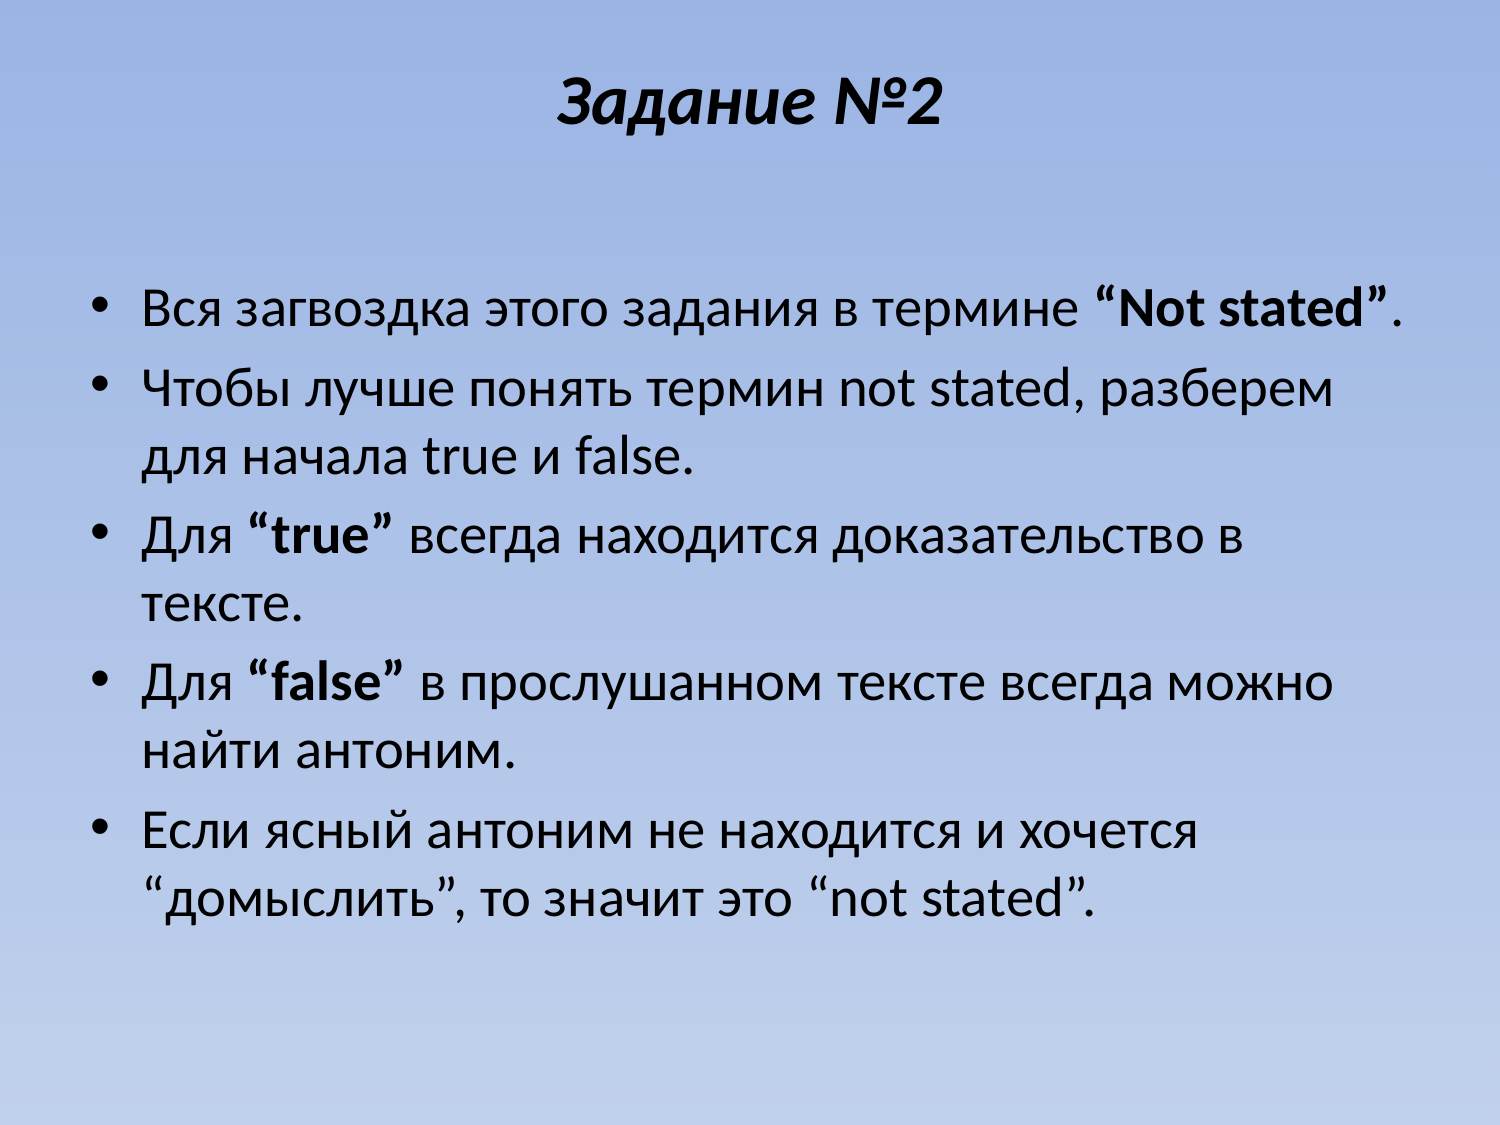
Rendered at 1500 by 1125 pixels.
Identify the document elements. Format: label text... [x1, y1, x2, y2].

list Вся загвоздка этого задания в термине “Not stated”. Чтобы лучше понять термин not stated, разберем для начала true и false. Для “true” всегда находится доказательство в тексте. Для “false” в прослушанном тексте всегда можно найти антоним. Если ясный антоним не находится и хочется “домыслить”, то значит это “not stated”. [75, 262, 1425, 1005]
title Задание №2 [75, 45, 1425, 233]
